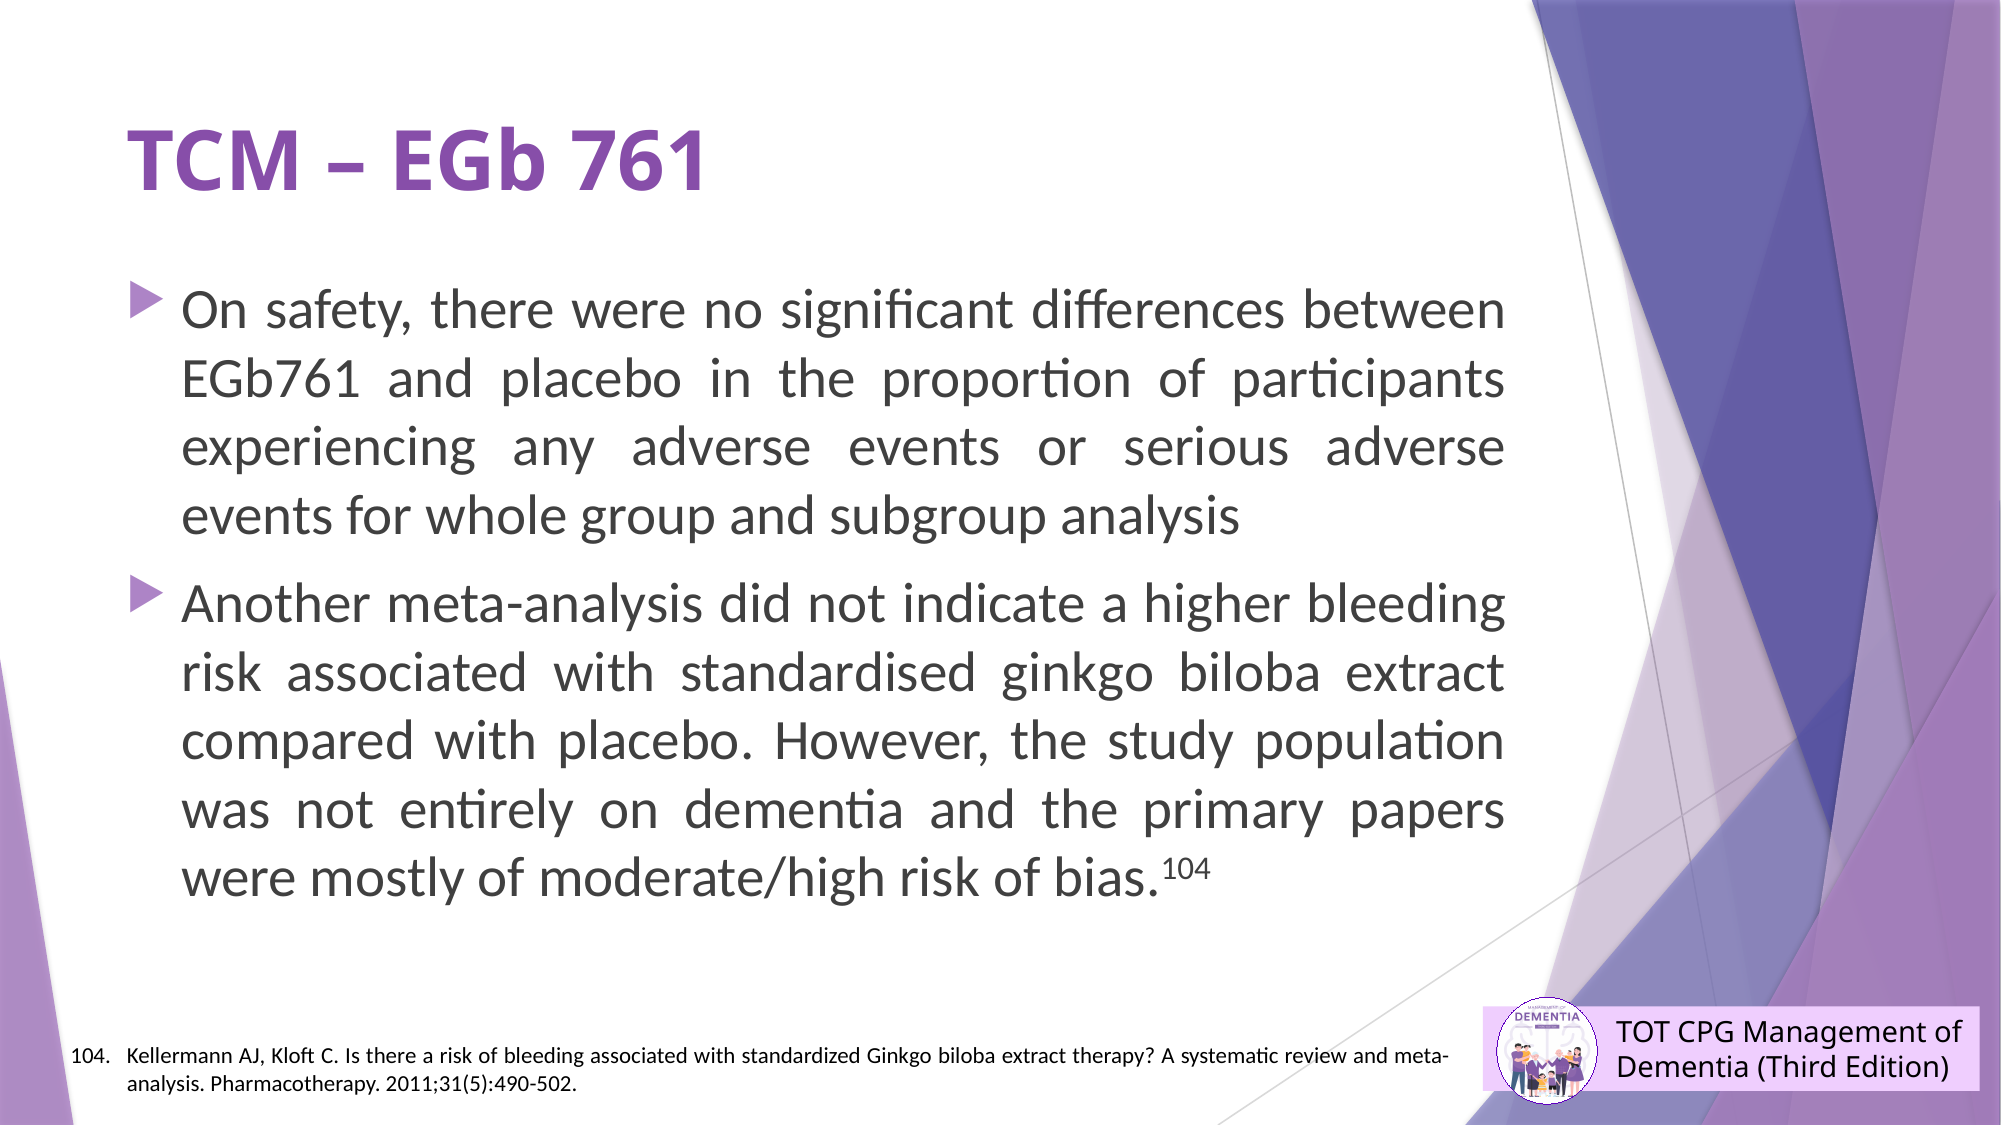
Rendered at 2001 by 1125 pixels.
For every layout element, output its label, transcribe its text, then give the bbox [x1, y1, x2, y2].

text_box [1482, 996, 1981, 1105]
list On safety, there were no significant differences between EGb761 and placebo in the proportion of participants experiencing any adverse events or serious adverse events for whole group and subgroup analysis Another meta-analysis did not indicate a higher bleeding risk associated with standardised ginkgo biloba extract compared with placebo. However, the study population was not entirely on dementia and the primary papers were mostly of moderate/high risk of bias.104 [111, 264, 1522, 991]
title TCM – EGb 761 [111, 99, 1522, 264]
text_box Kellermann AJ, Kloft C. Is there a risk of bleeding associated with standardized Ginkgo biloba extract therapy? A systematic review and meta-analysis. Pharmacotherapy. 2011;31(5):490-502. [55, 1033, 1466, 1104]
